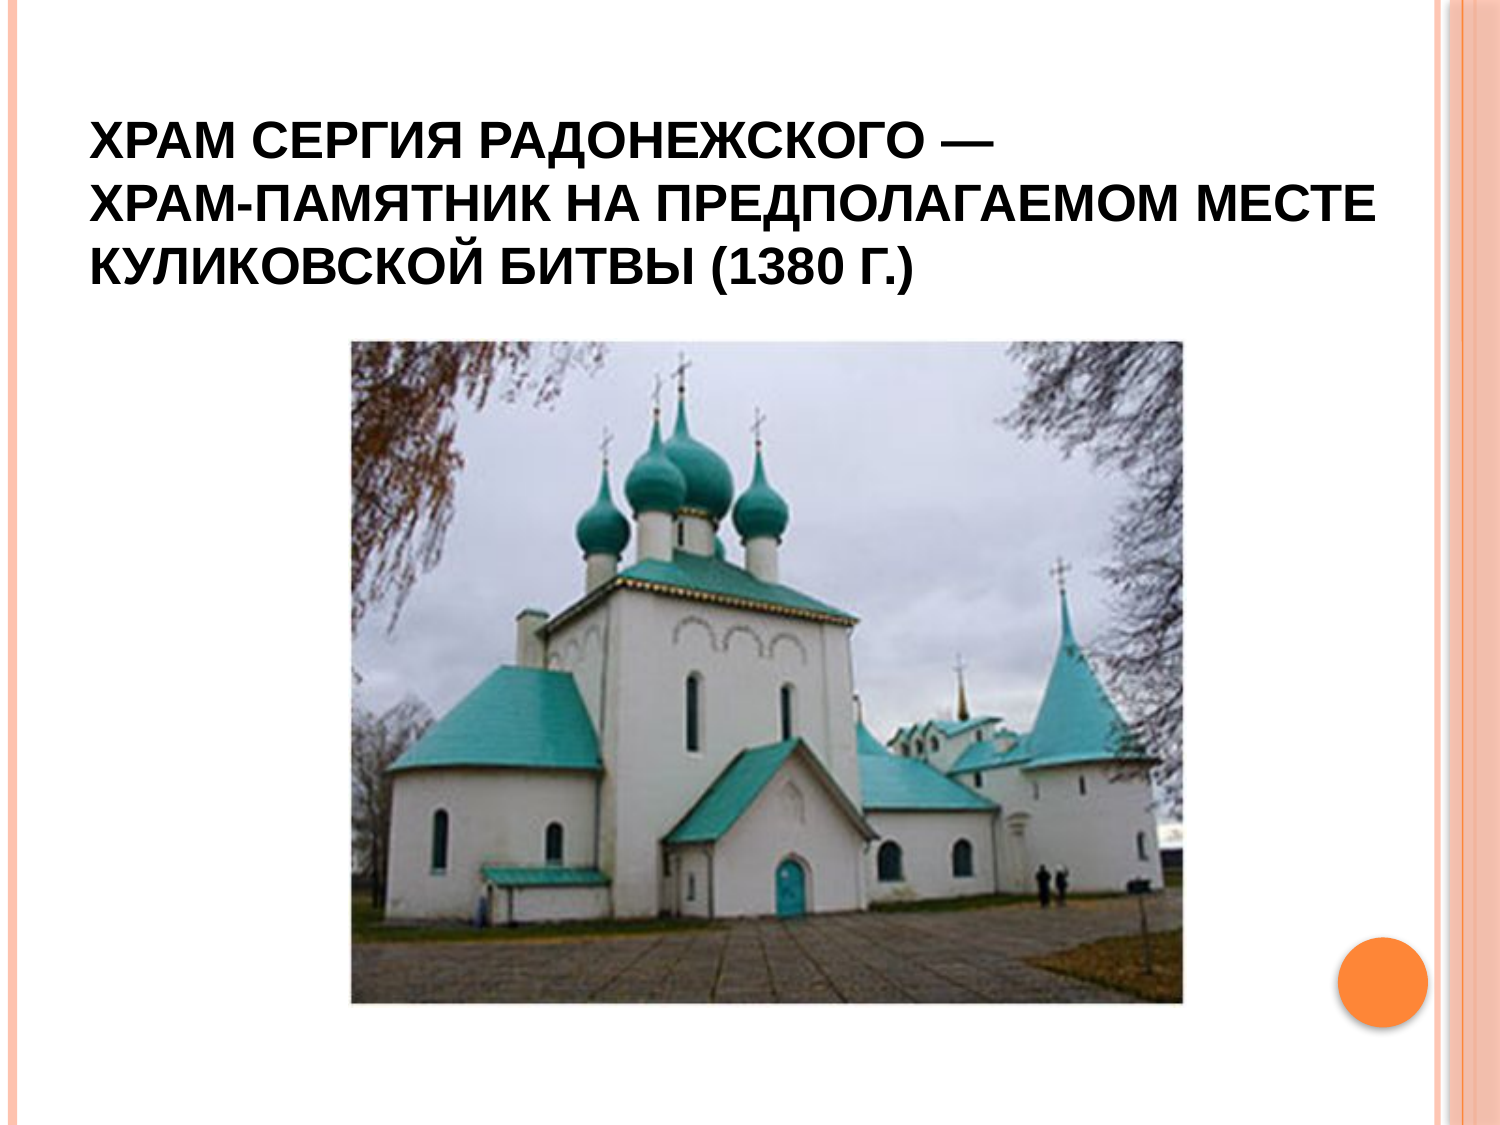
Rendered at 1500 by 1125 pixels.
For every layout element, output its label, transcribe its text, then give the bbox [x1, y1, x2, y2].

title Храм Сергия Радонежского — храм-памятник на предполагаемом месте Куликовской битвы (1380 г.) [75, 45, 1424, 303]
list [347, 337, 1187, 1008]
